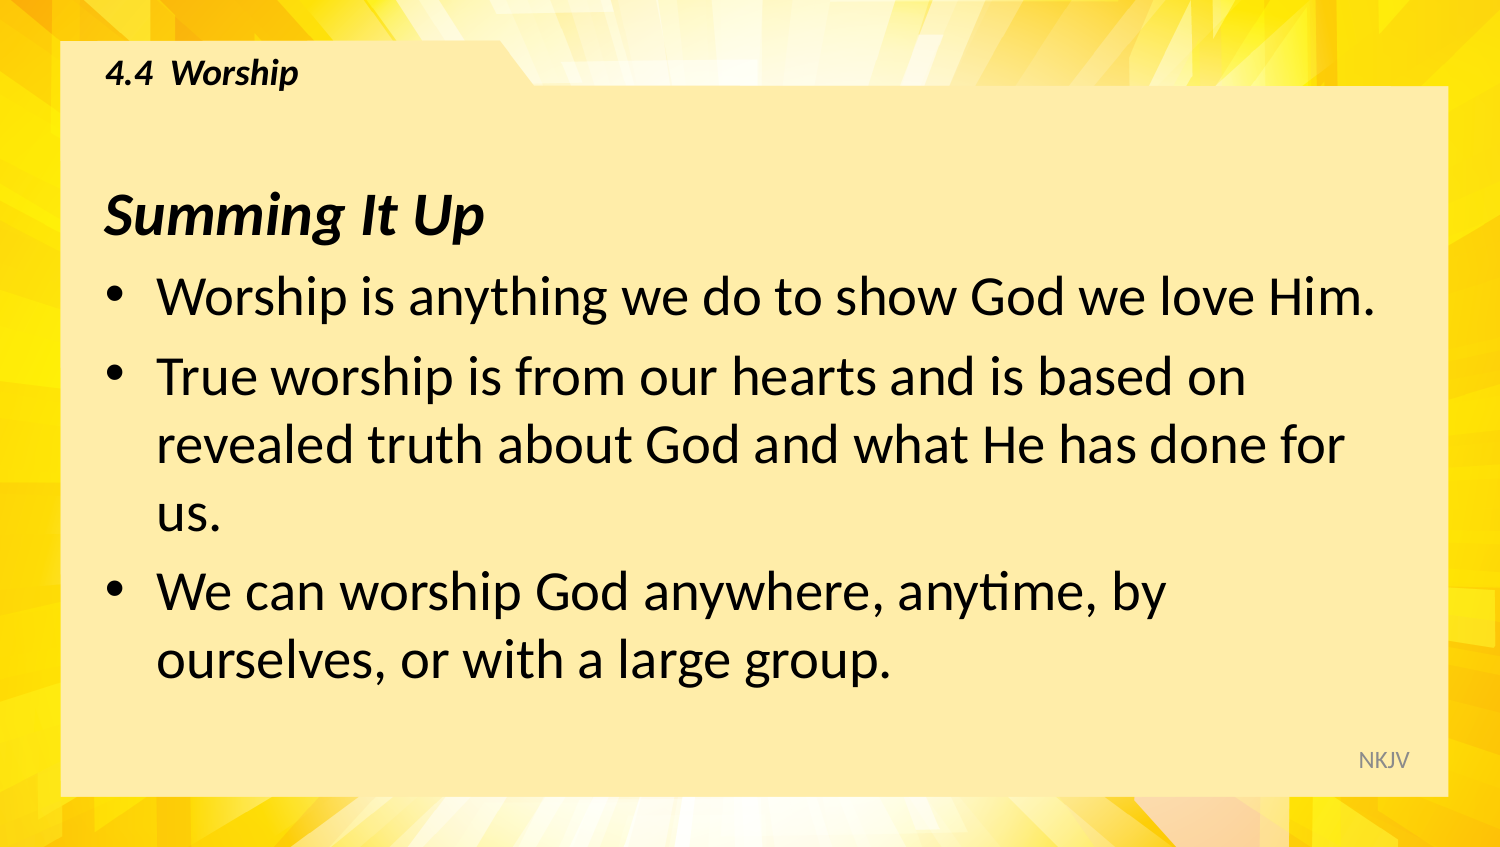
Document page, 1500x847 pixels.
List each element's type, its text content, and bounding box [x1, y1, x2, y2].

list Summing It Up Worship is anything we do to show God we love Him. True worship is from our hearts and is based on revealed truth about God and what He has done for us. We can worship God anywhere, anytime, by ourselves, or with a large group. [89, 141, 1403, 722]
title 4.4 Worship [89, 33, 1420, 108]
footer NKJV [950, 736, 1425, 782]
picture [0, 0, 1500, 847]
